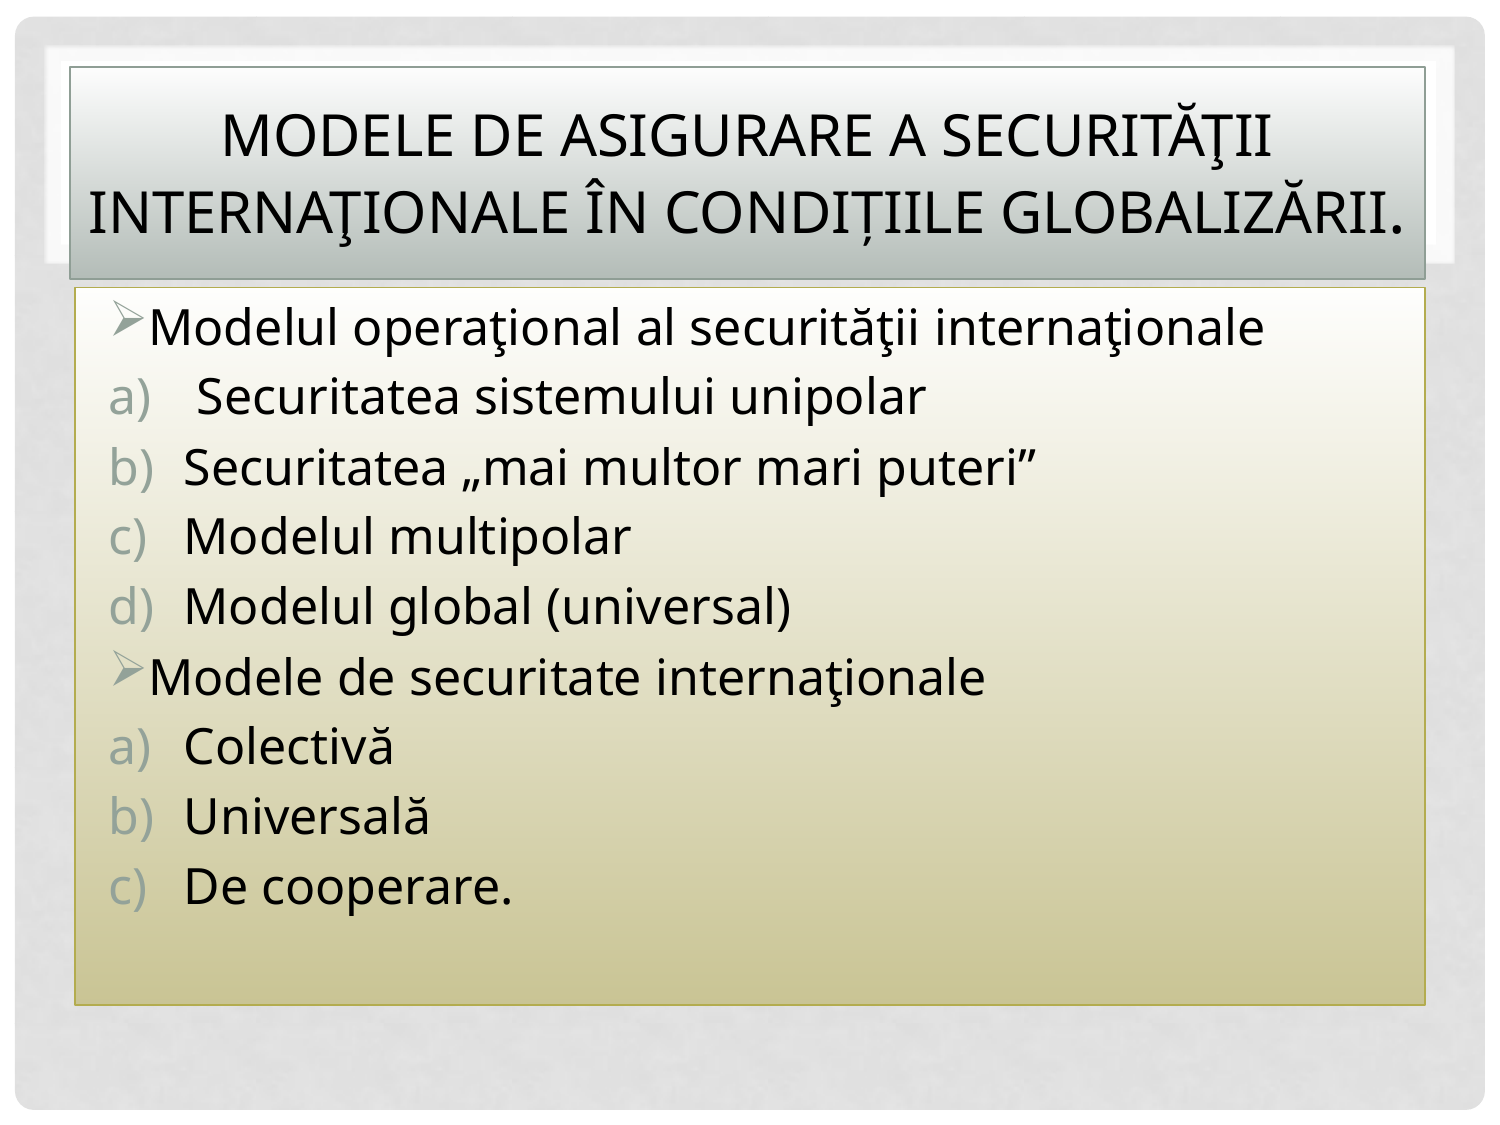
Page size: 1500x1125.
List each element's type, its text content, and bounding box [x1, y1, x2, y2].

list Modelul operaţional al securităţii internaţionale Securitatea sistemului unipolar Securitatea „mai multor mari puteri” Modelul multipolar Modelul global (universal) Modele de securitate internaţionale Colectivă Universală De cooperare. [74, 287, 1426, 1006]
title Modele de asigurare a securităţii internaţionale în condițiile globalizării. [69, 66, 1426, 280]
